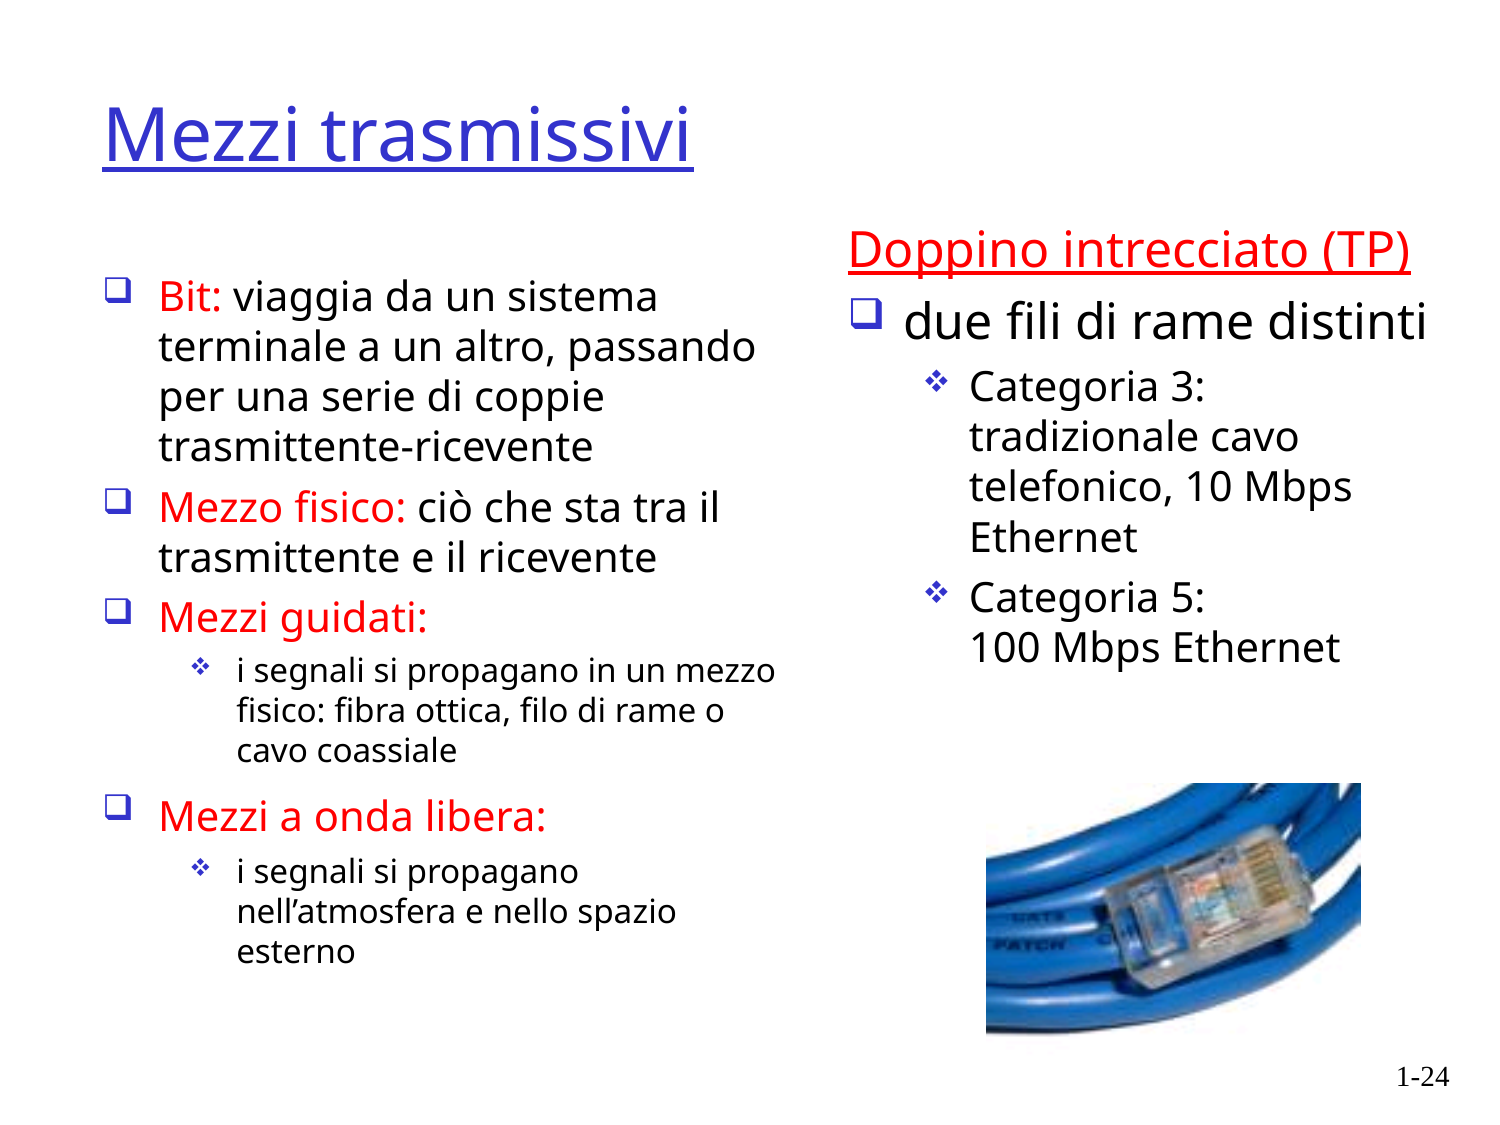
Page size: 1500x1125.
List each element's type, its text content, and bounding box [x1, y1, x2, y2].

picture [986, 782, 1361, 1063]
title Mezzi trasmissivi [87, 37, 1363, 226]
slide_number 1-24 [1362, 1049, 1465, 1125]
list Doppino intrecciato (TP)‏ due fili di rame distinti Categoria 3: tradizionale cavo telefonico, 10 Mbps Ethernet Categoria 5: 100 Mbps Ethernet [832, 209, 1458, 973]
list Bit: viaggia da un sistema terminale a un altro, passando per una serie di coppie trasmittente-ricevente Mezzo fisico: ciò che sta tra il trasmittente e il ricevente Mezzi guidati: i segnali si propagano in un mezzo fisico: fibra ottica, filo di rame o cavo coassiale Mezzi a onda libera: i segnali si propagano nell’atmosfera e nello spazio esterno [87, 262, 797, 1026]
